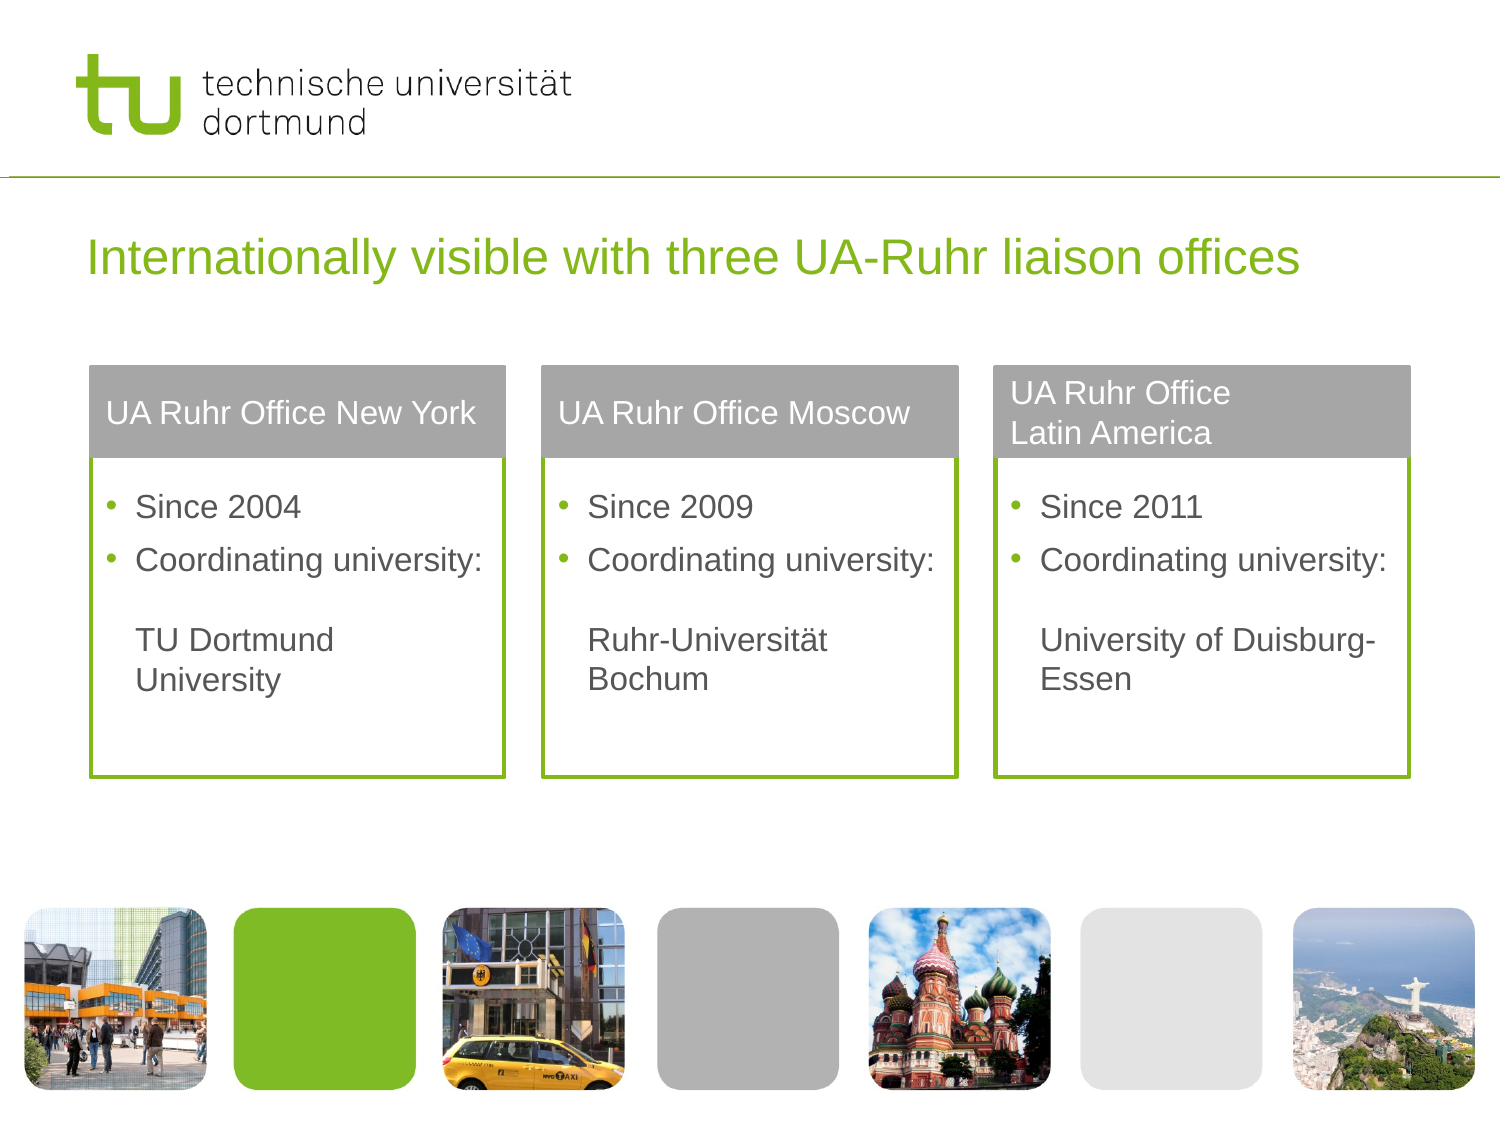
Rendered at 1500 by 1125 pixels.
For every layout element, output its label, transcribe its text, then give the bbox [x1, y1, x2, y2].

text_box [541, 457, 959, 779]
picture [0, 872, 1500, 1125]
text_box UA Ruhr Office Moscow [541, 365, 959, 458]
text_box UA Ruhr Office New York [89, 365, 506, 458]
text_box [89, 458, 506, 779]
picture [76, 54, 573, 145]
text_box [57, 465, 535, 852]
text_box UA Ruhr Office Latin America [993, 365, 1411, 458]
title Internationally visible with three UA-Ruhr liaison offices [71, 216, 1500, 289]
text_box [993, 457, 1411, 779]
